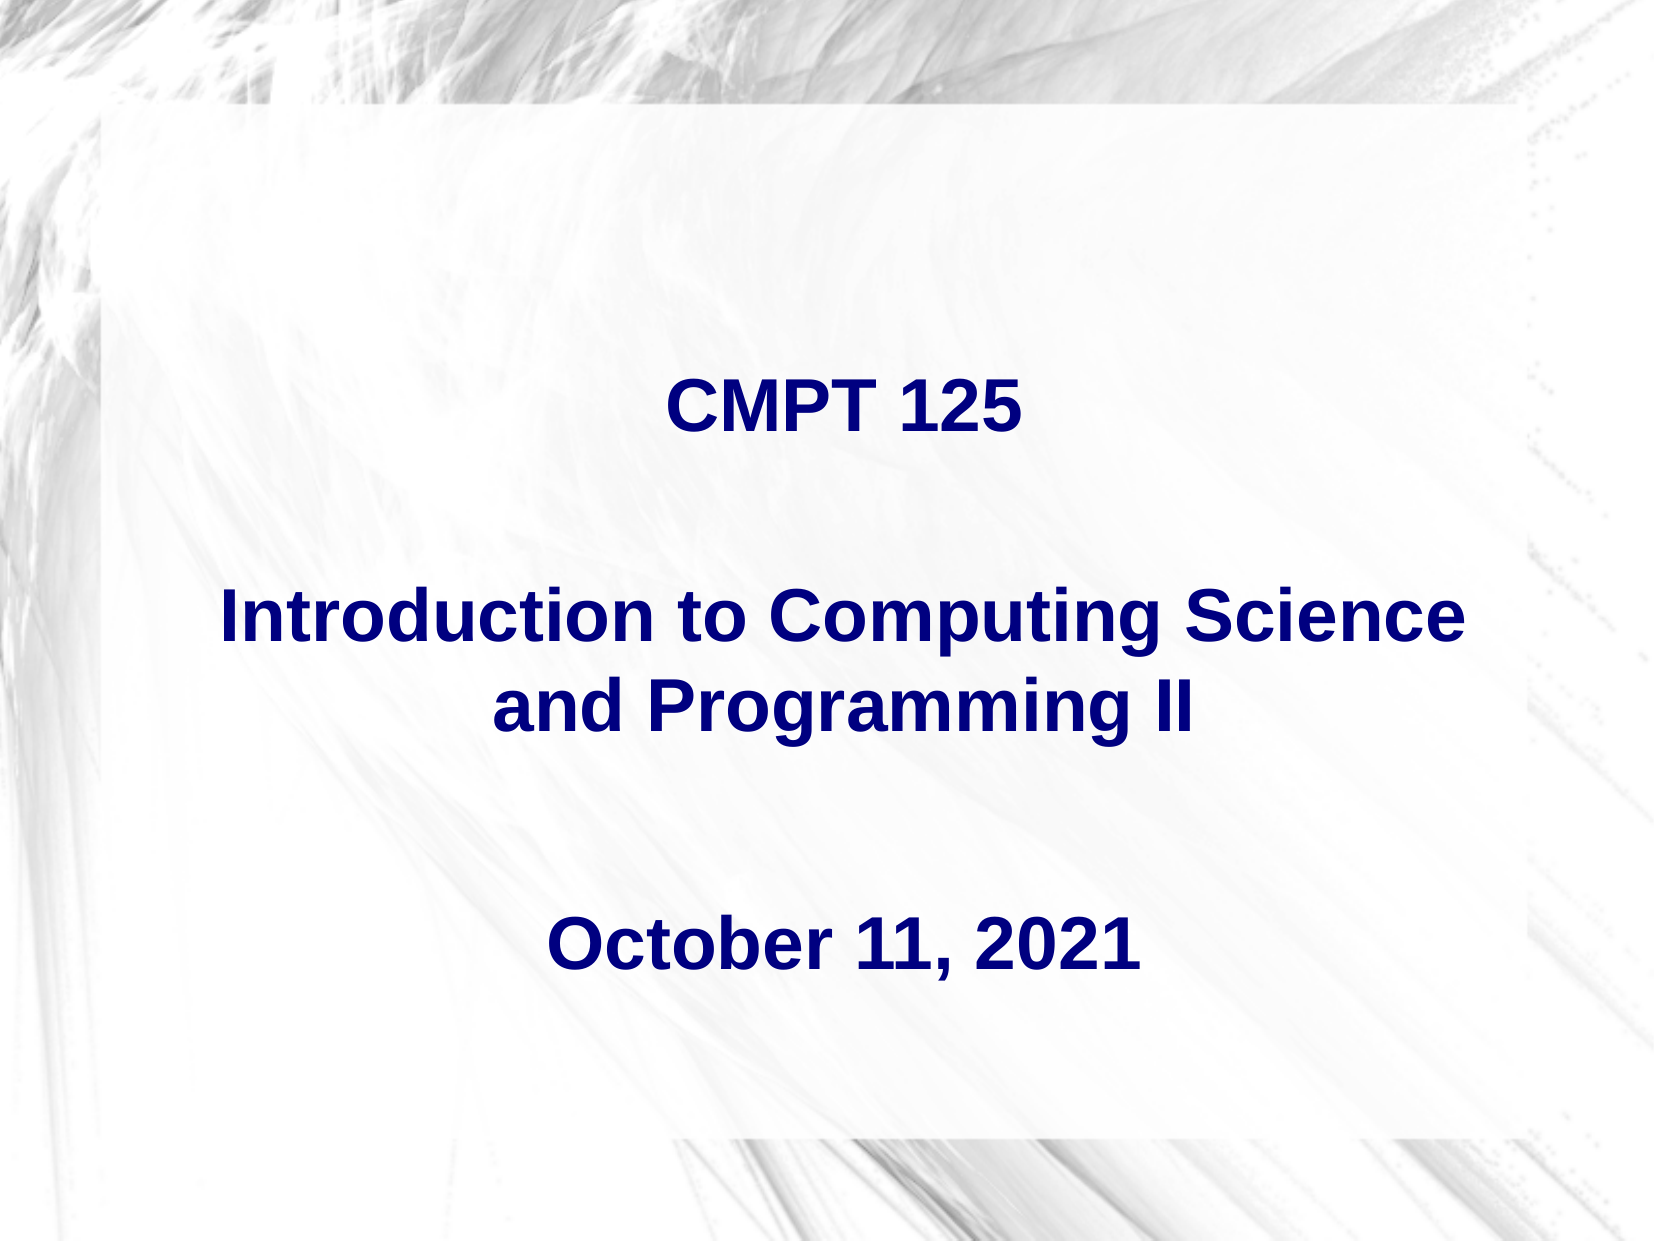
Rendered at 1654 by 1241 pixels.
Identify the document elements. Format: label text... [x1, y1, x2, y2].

picture [0, 0, 1654, 1241]
list CMPT 125 Introduction to Computing Science and Programming II October 11, 2021 [118, 237, 1571, 1224]
